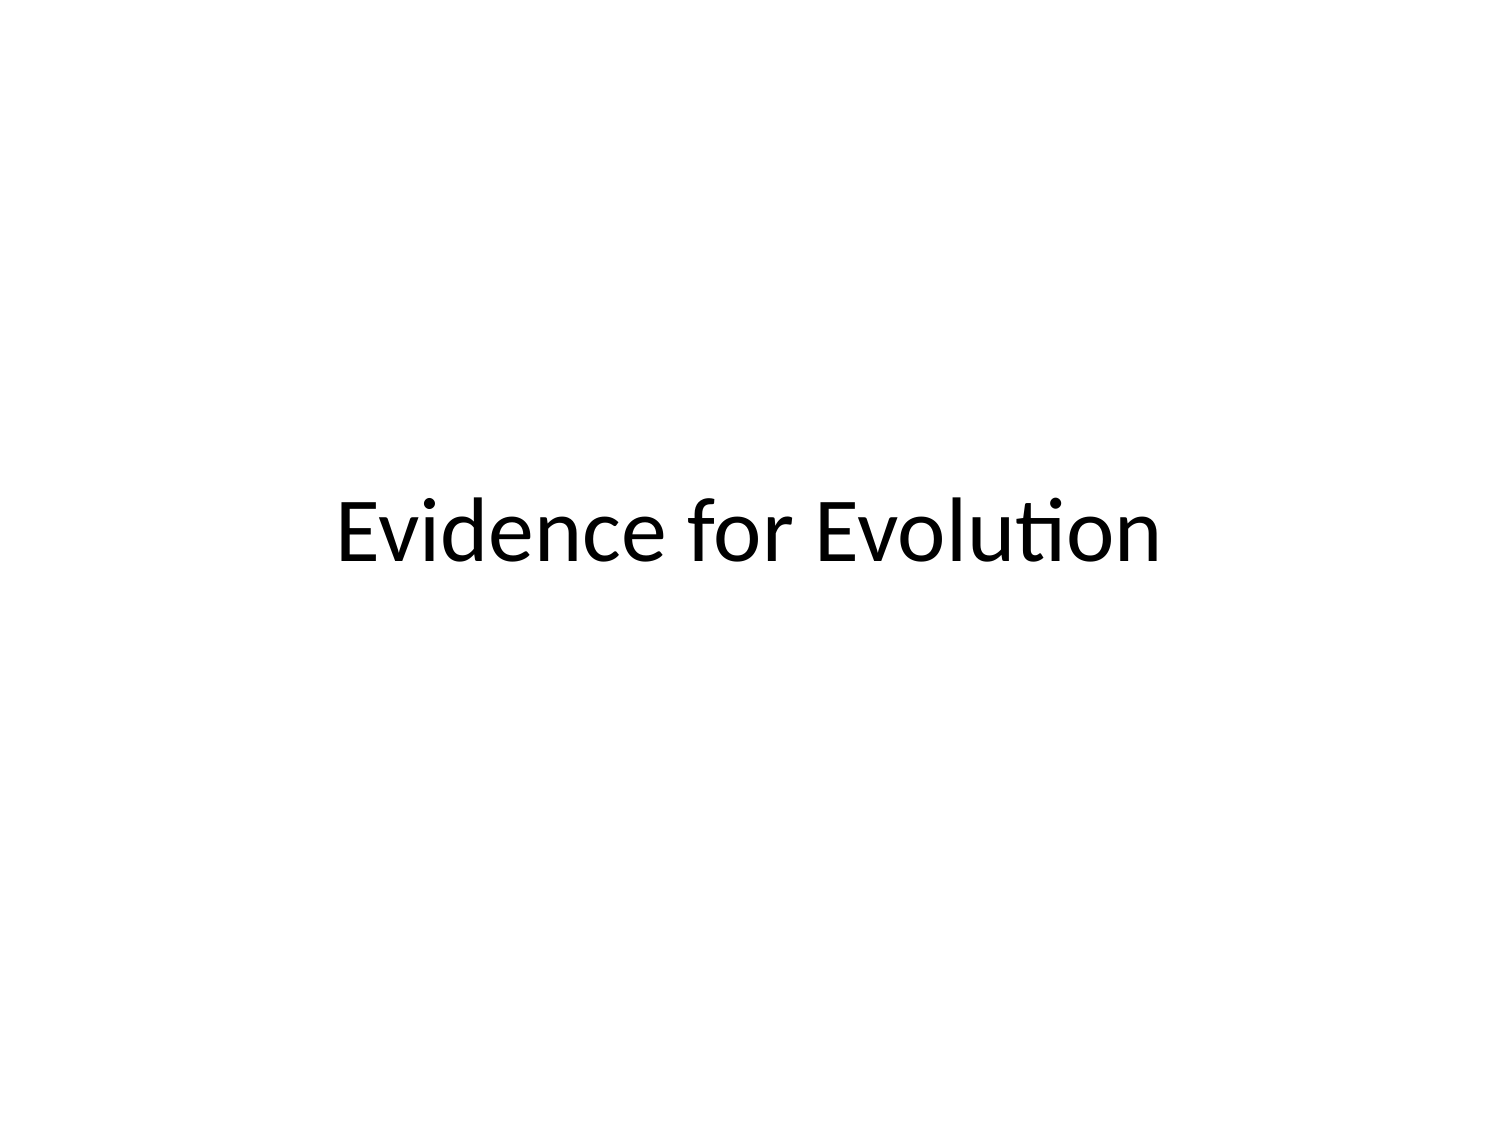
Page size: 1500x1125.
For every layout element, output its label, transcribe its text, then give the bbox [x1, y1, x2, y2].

title Evidence for Evolution [112, 349, 1388, 591]
